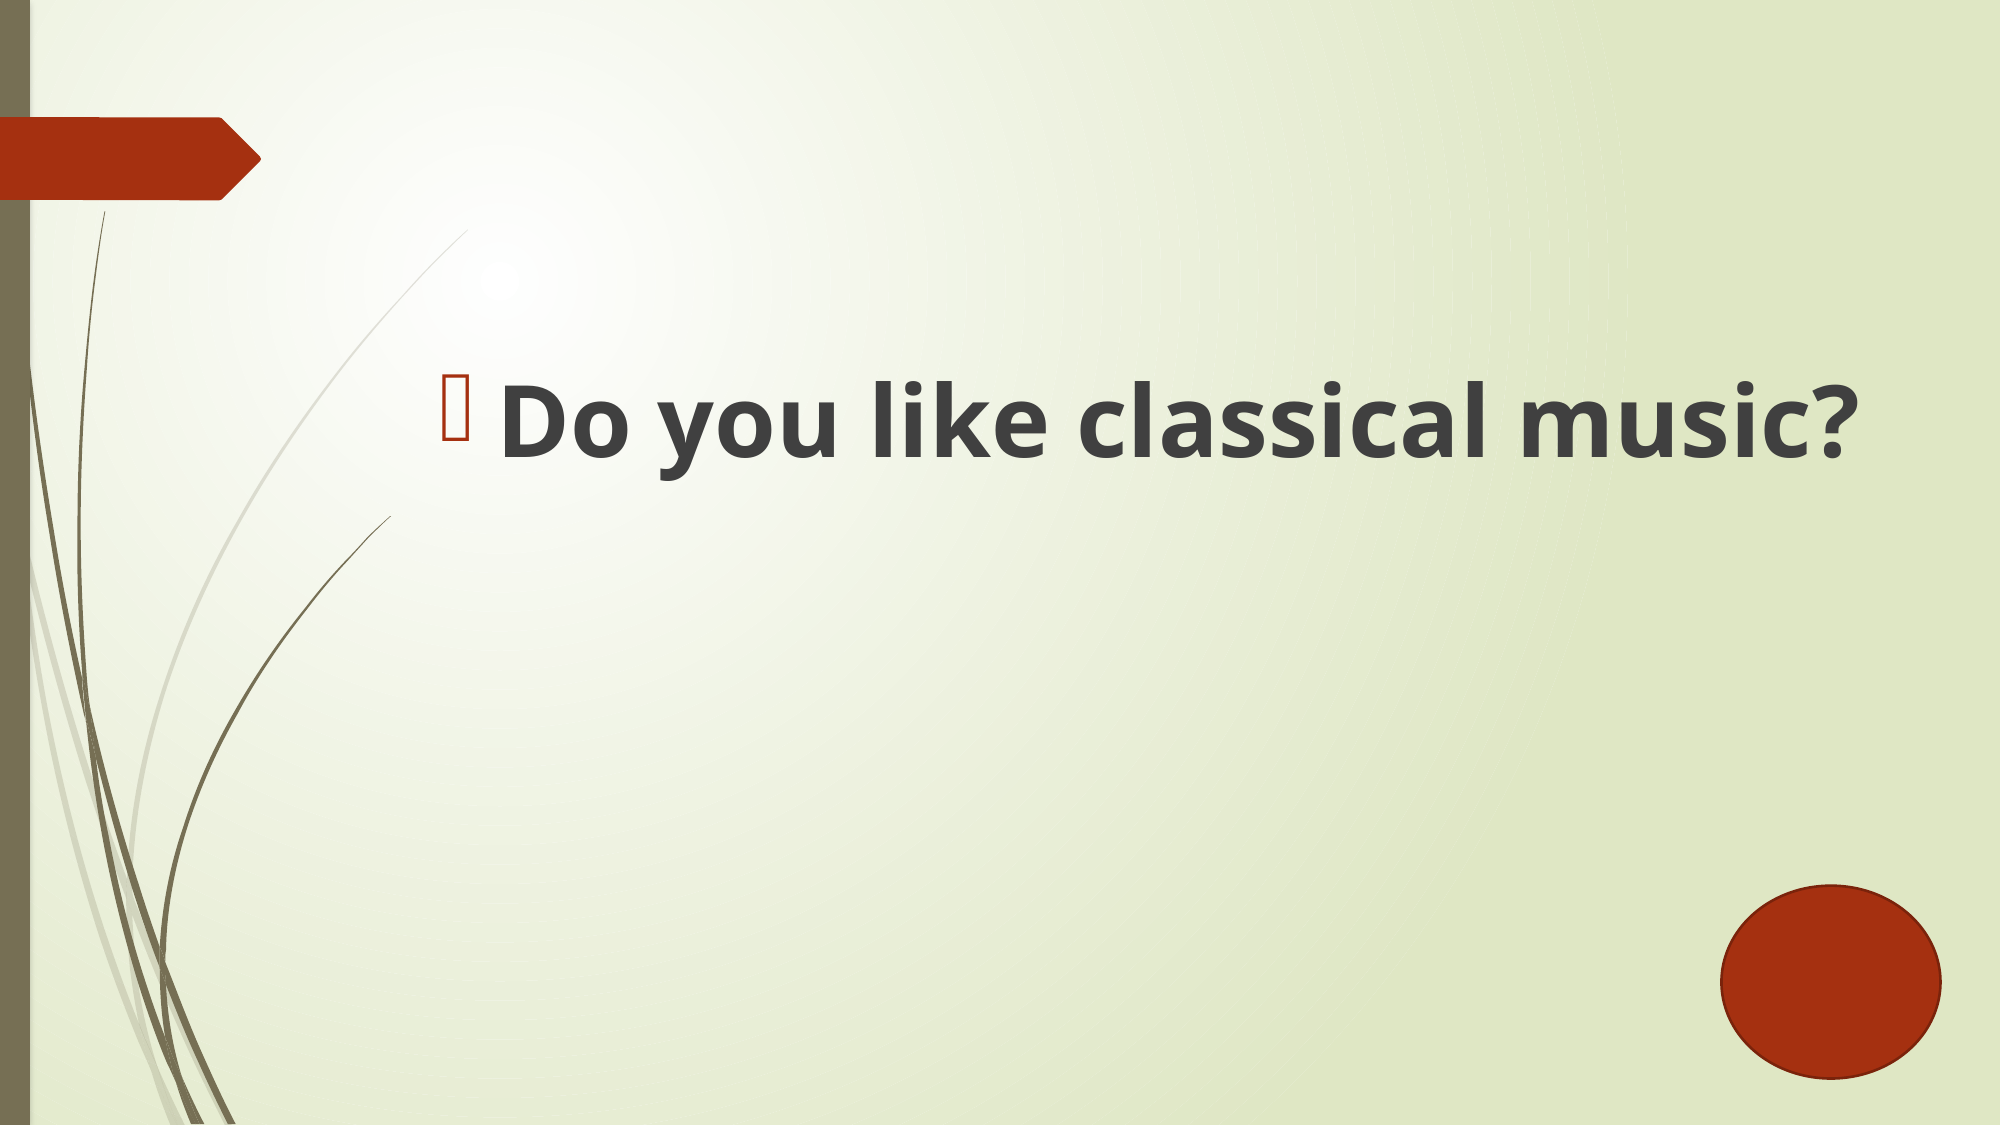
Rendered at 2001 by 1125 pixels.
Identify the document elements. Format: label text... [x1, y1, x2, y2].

list Do you like classical music? [424, 350, 1888, 970]
text_box [1720, 884, 1942, 1080]
